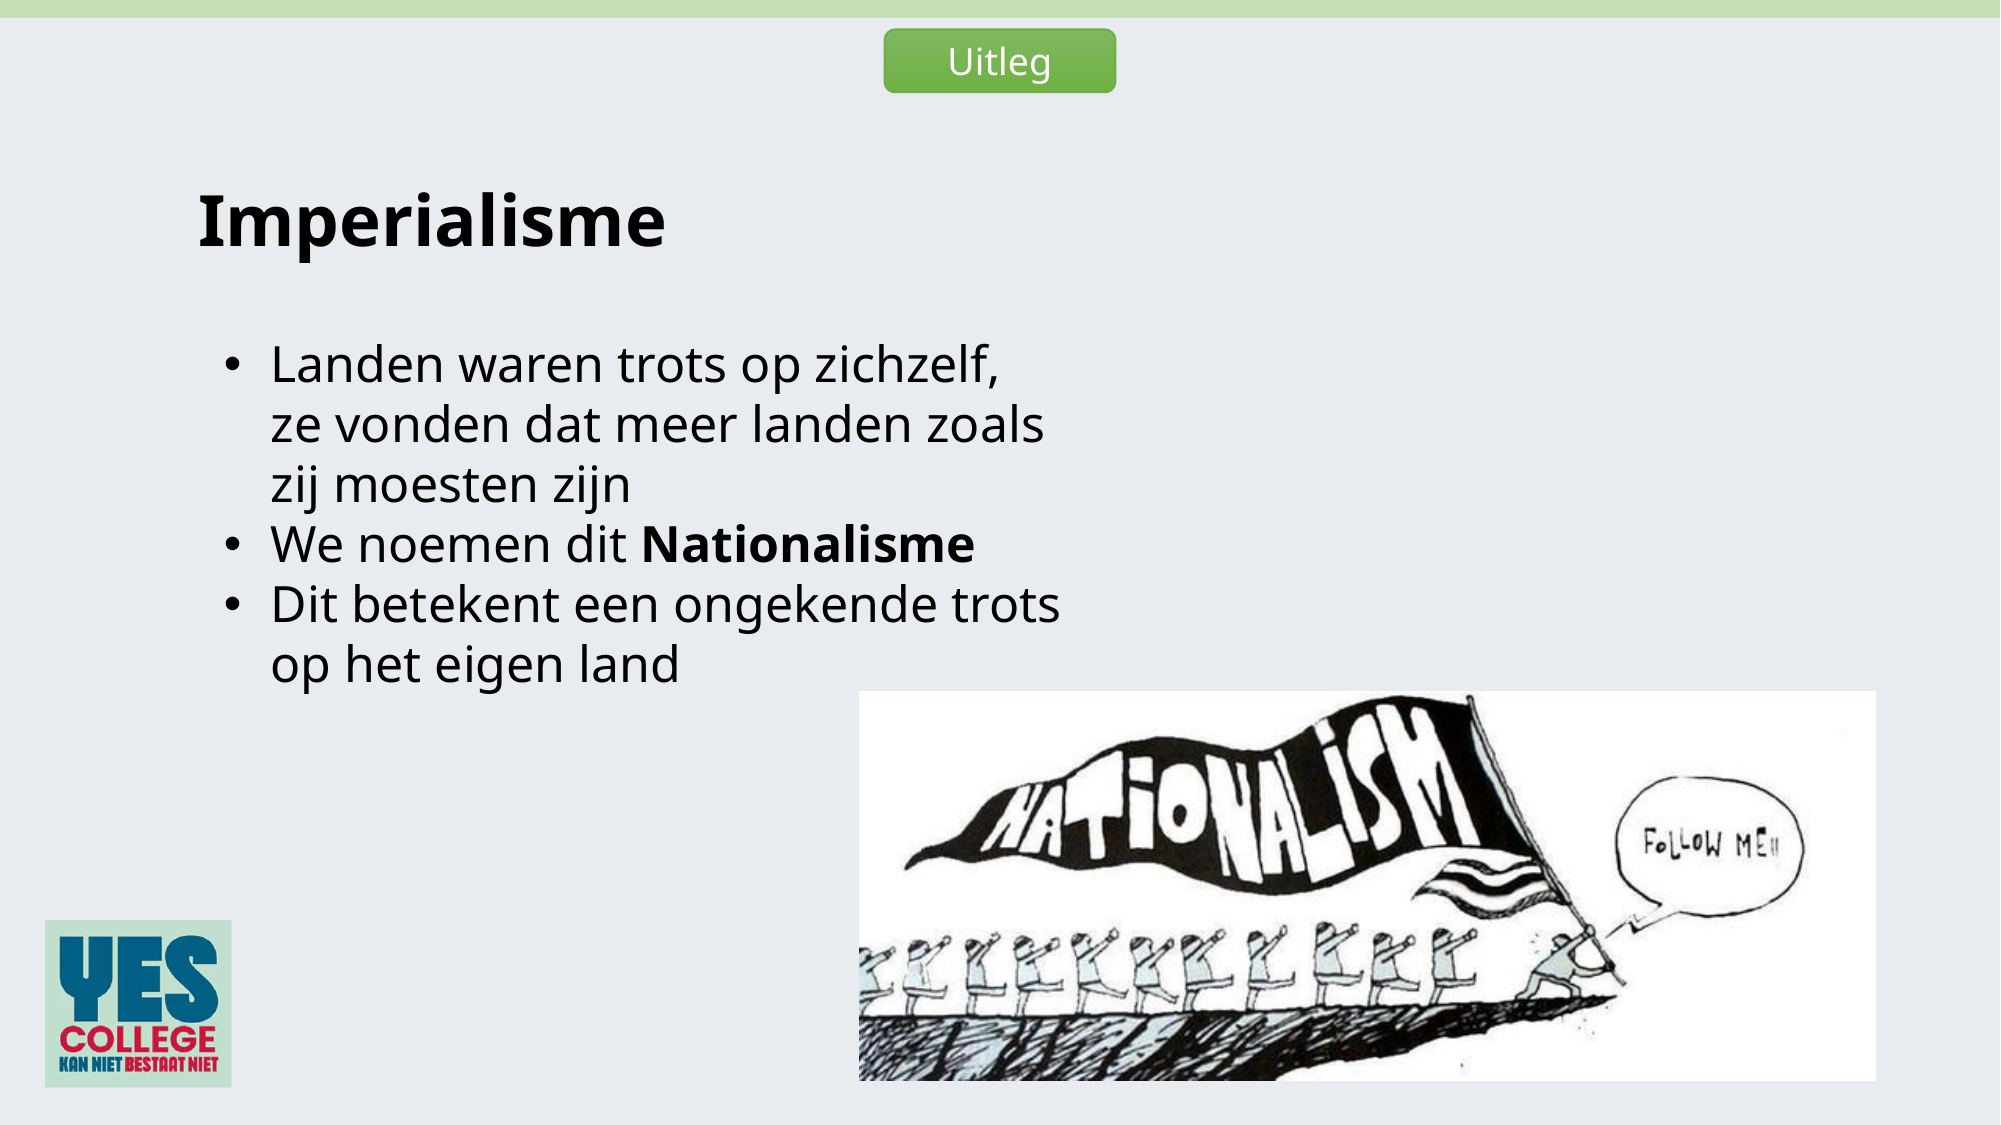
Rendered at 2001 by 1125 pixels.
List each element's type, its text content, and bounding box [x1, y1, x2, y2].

picture [0, 913, 356, 1093]
text_box [0, 0, 2000, 18]
text_box Landen waren trots op zichzelf, ze vonden dat meer landen zoals zij moesten zijn We noemen dit Nationalisme Dit betekent een ongekende trots op het eigen land [209, 325, 1079, 881]
picture [858, 690, 1877, 1082]
text_box Imperialisme [183, 168, 1368, 269]
text_box Uitleg [883, 28, 1117, 94]
